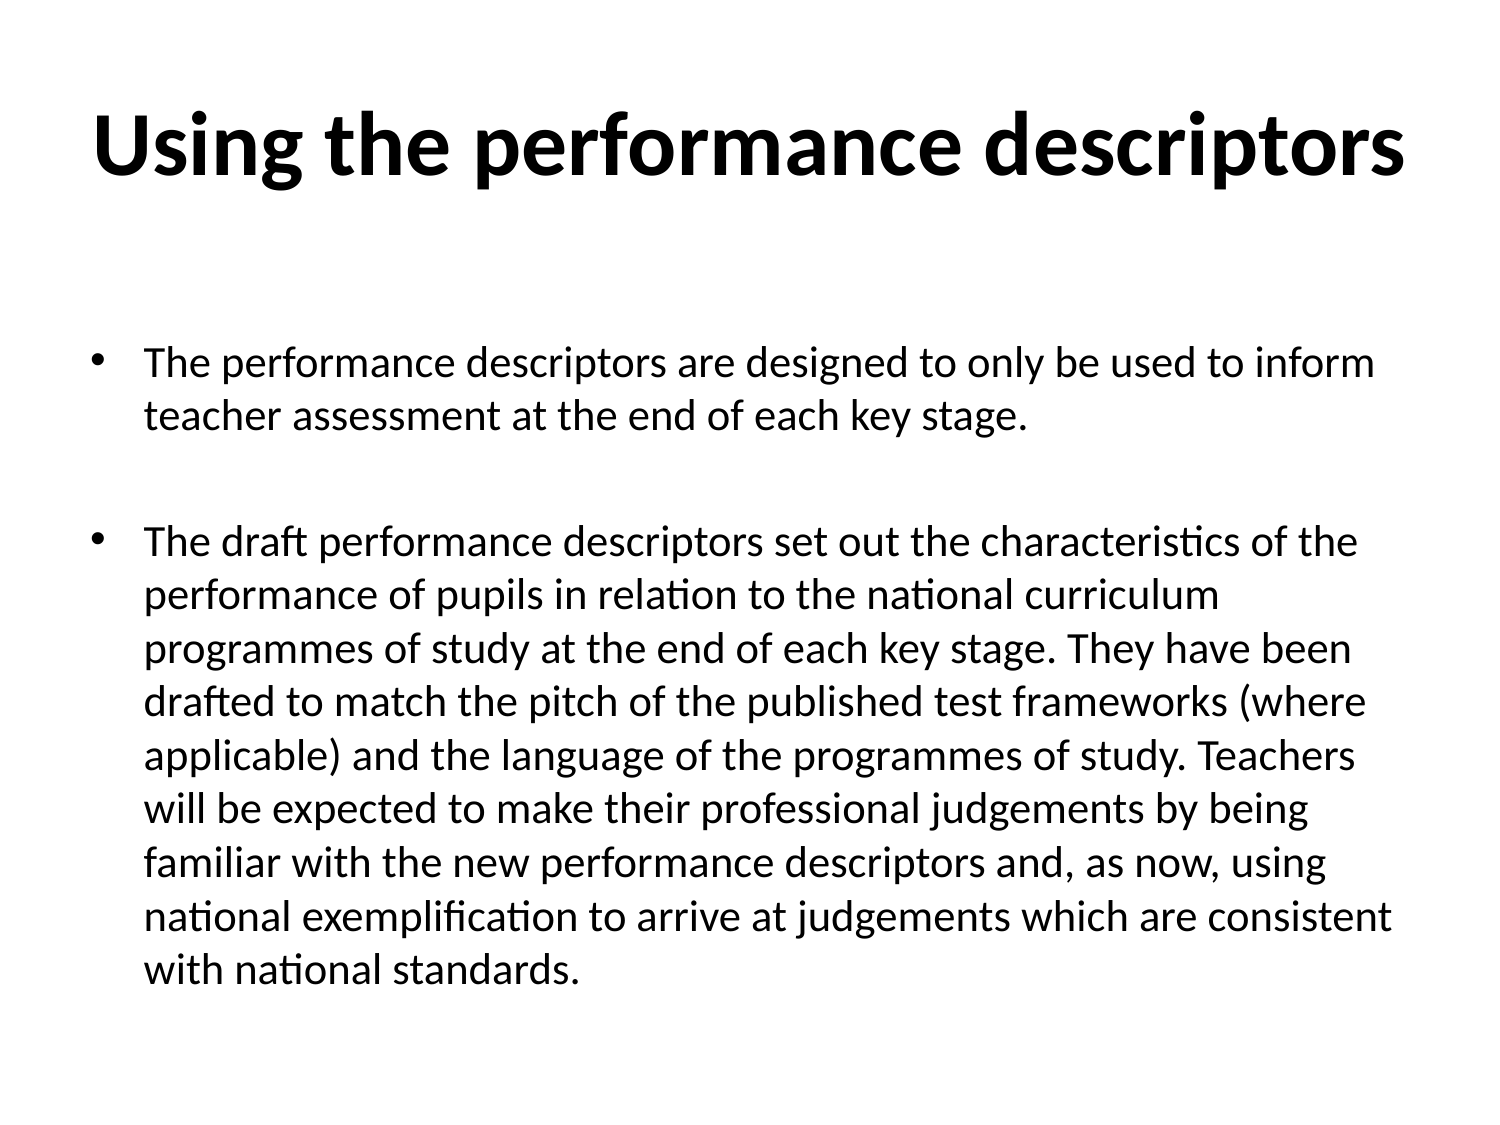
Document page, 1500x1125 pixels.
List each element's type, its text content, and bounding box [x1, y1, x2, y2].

list The performance descriptors are designed to only be used to inform teacher assessment at the end of each key stage. The draft performance descriptors set out the characteristics of the performance of pupils in relation to the national curriculum programmes of study at the end of each key stage. They have been drafted to match the pitch of the published test frameworks (where applicable) and the language of the programmes of study. Teachers will be expected to make their professional judgements by being familiar with the new performance descriptors and, as now, using national exemplification to arrive at judgements which are consistent with national standards. [75, 262, 1425, 1005]
title Using the performance descriptors [75, 45, 1425, 233]
